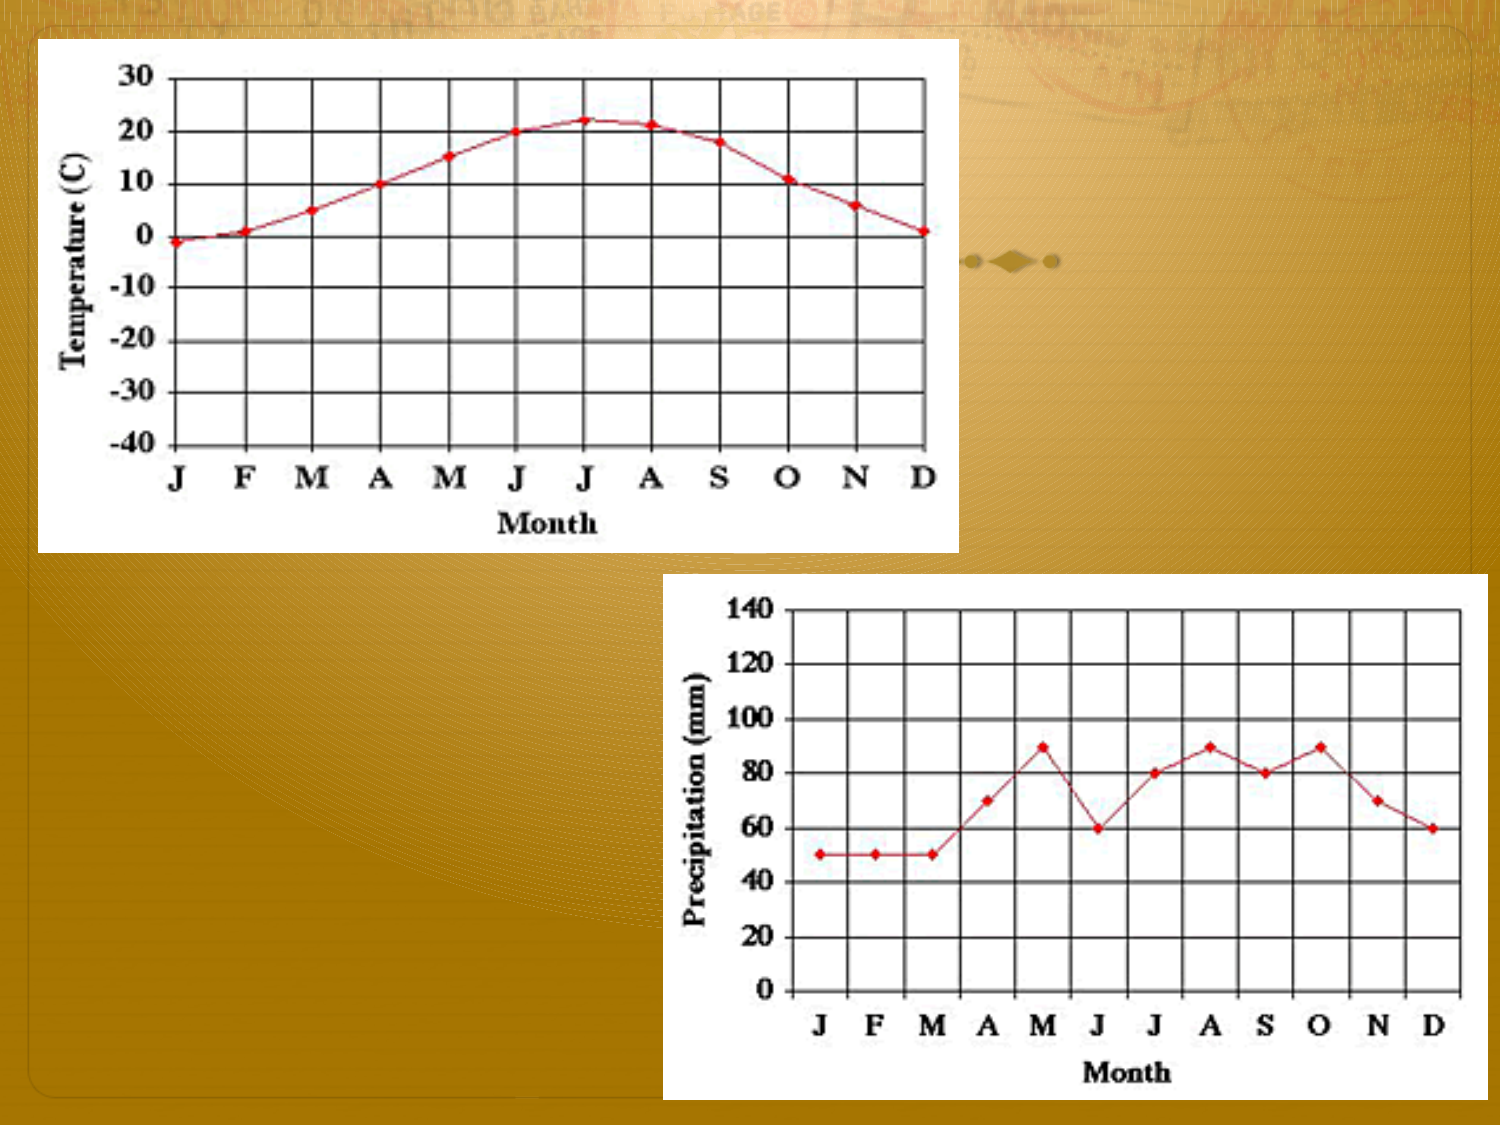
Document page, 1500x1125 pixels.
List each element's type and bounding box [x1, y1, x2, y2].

list [0, 39, 997, 553]
picture [0, 0, 1500, 1125]
